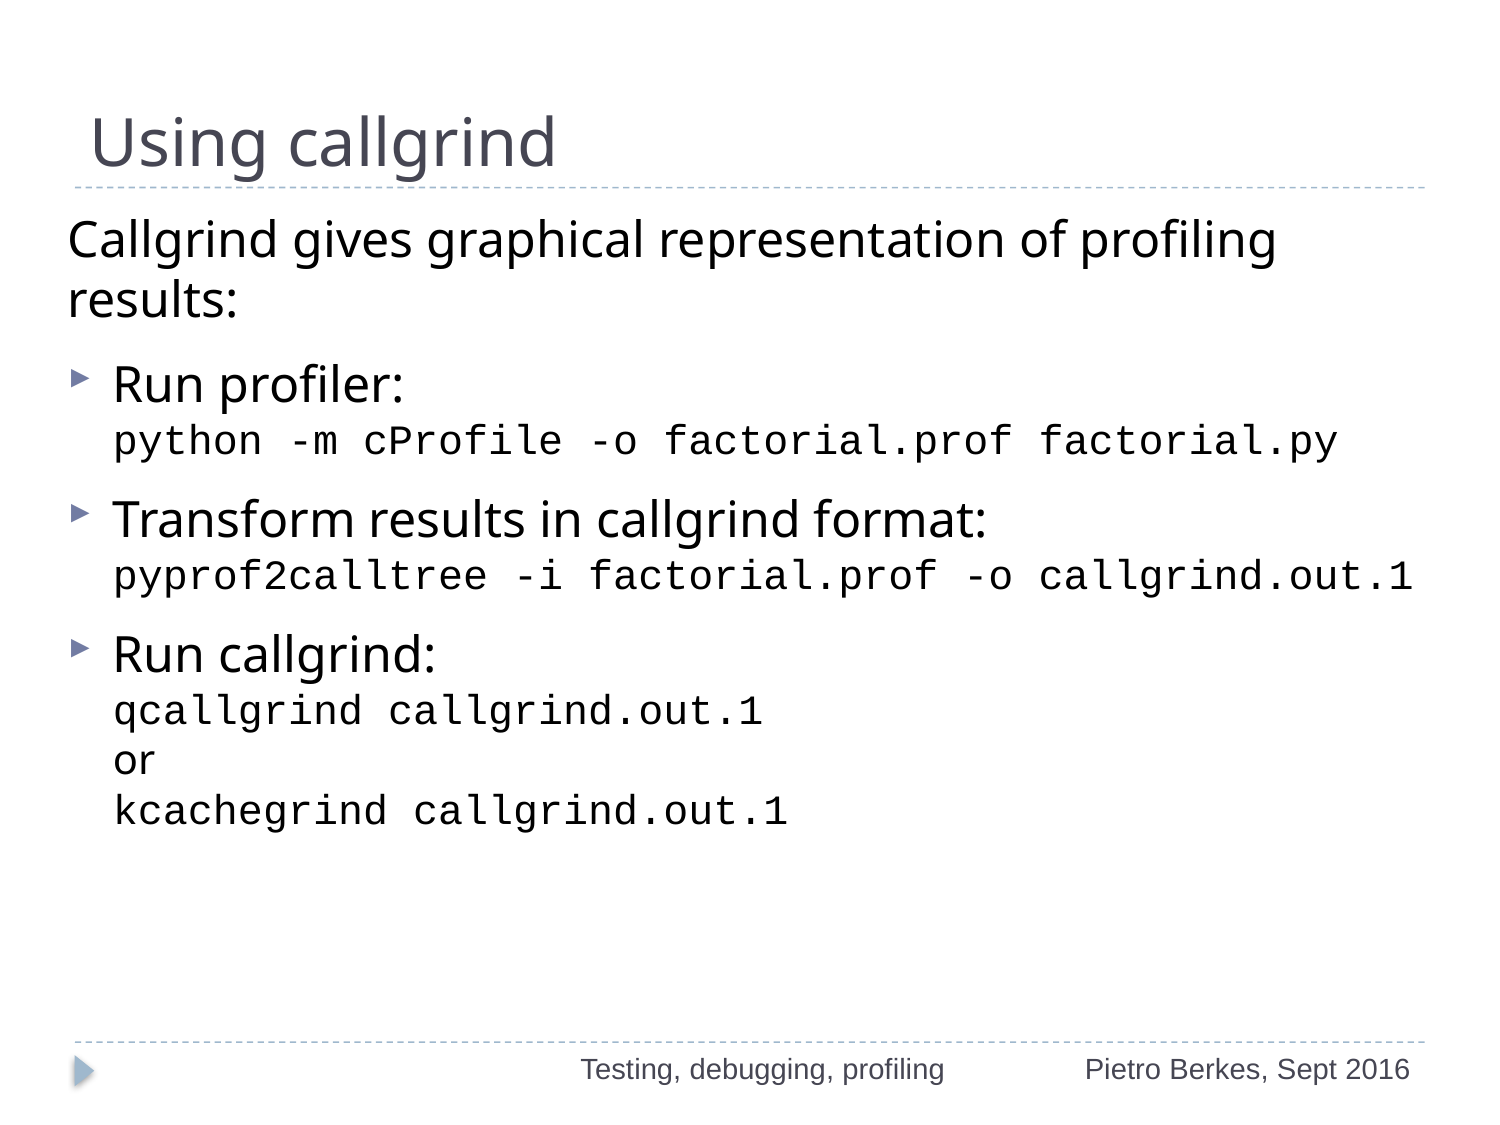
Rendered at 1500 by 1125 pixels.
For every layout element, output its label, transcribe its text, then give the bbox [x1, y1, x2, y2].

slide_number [1051, 1042, 1426, 1103]
footer Testing, debugging, profiling [475, 1042, 1051, 1103]
list Callgrind gives graphical representation of profiling results: Run profiler: python -m cProfile -o factorial.prof factorial.py Transform results in callgrind format: pyprof2calltree -i factorial.prof -o callgrind.out.1 Run callgrind: qcallgrind callgrind.out.1 or kcachegrind callgrind.out.1 [53, 200, 1447, 1010]
title Using callgrind [75, 24, 1425, 188]
